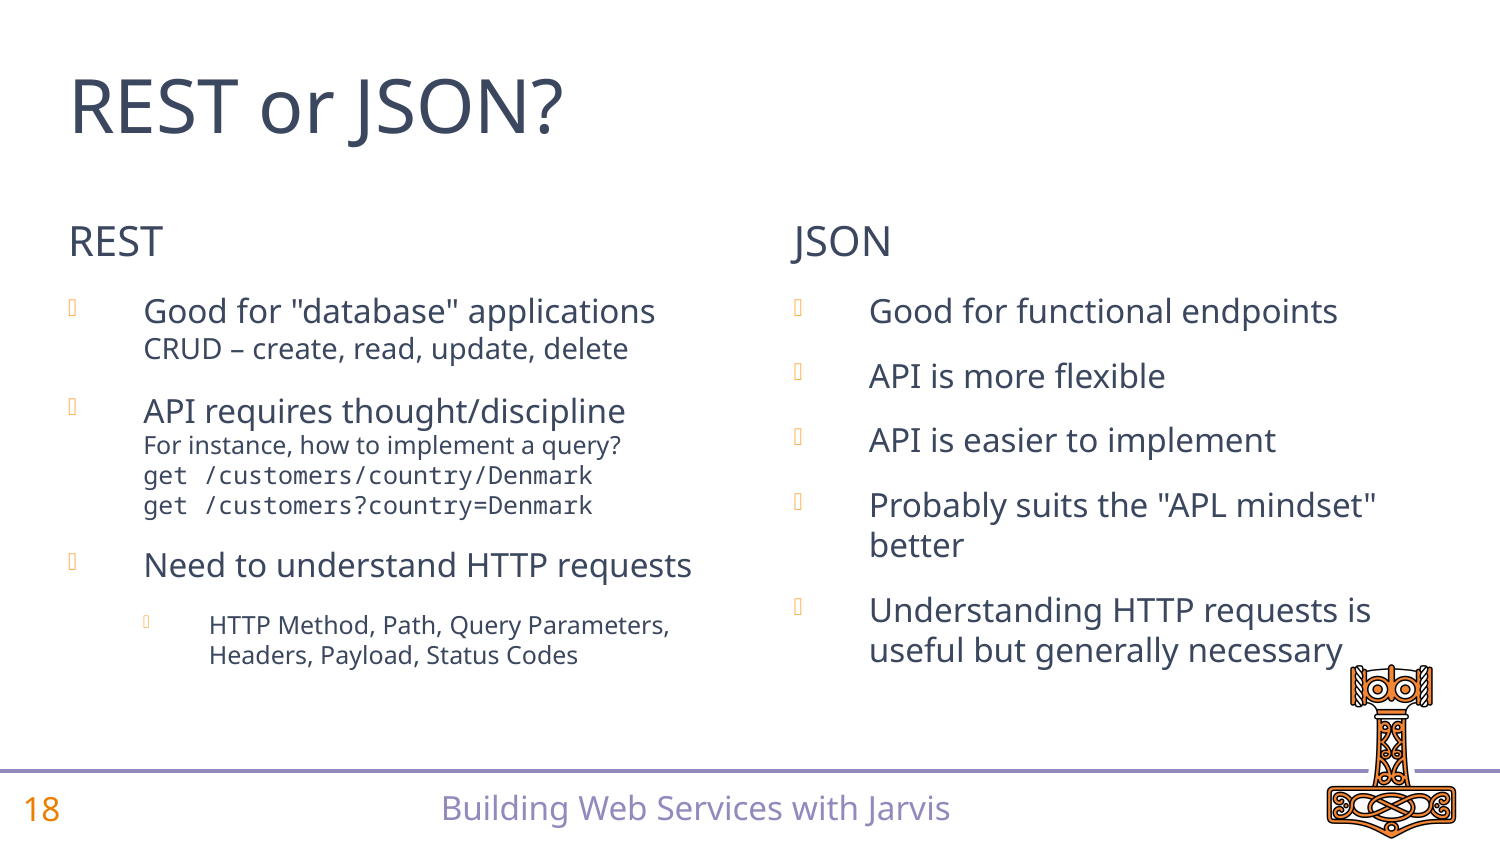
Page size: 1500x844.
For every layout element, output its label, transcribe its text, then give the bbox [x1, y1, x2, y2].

title REST or JSON? [53, 43, 1203, 157]
list JSON Good for functional endpoints API is more flexible API is easier to implement Probably suits the "APL mindset" better Understanding HTTP requests is useful but generally necessary [778, 207, 1453, 742]
list REST Good for "database" applications CRUD – create, read, update, delete API requires thought/discipline For instance, how to implement a query? get /customers/country/Denmark get /customers?country=Denmark Need to understand HTTP requests HTTP Method, Path, Query Parameters, Headers, Payload, Status Codes [53, 207, 727, 742]
picture [1320, 655, 1461, 844]
